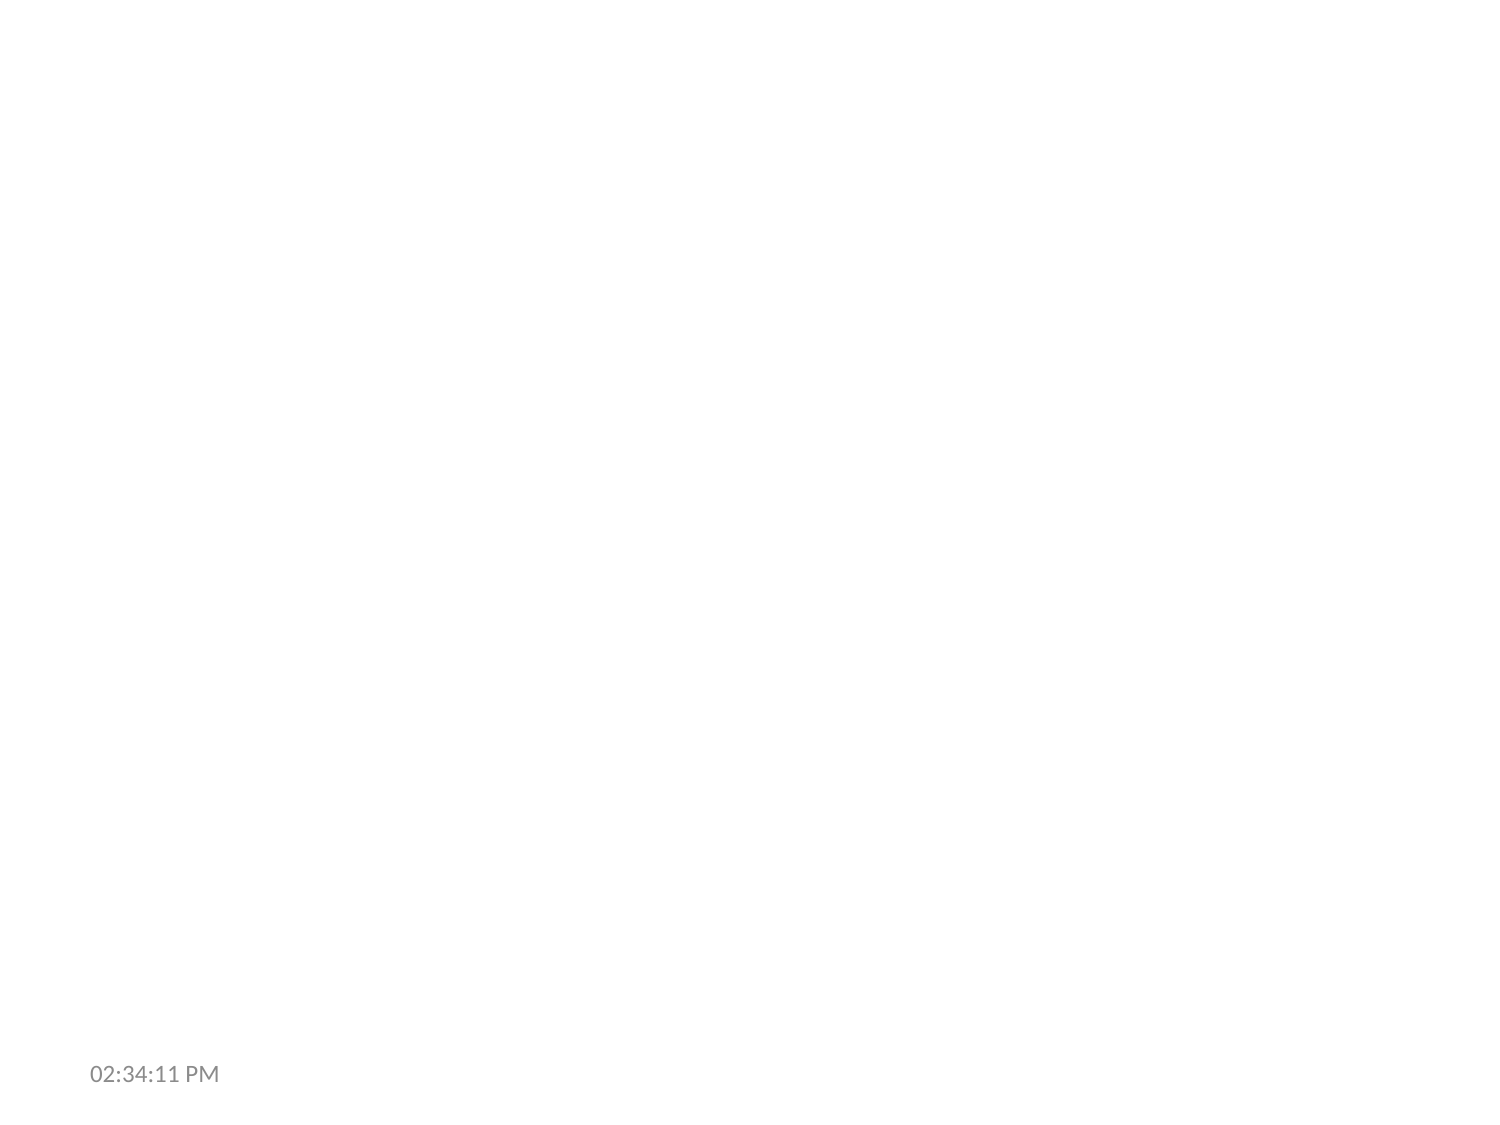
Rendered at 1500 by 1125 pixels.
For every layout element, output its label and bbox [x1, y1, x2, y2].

slide_number [75, 1042, 425, 1103]
